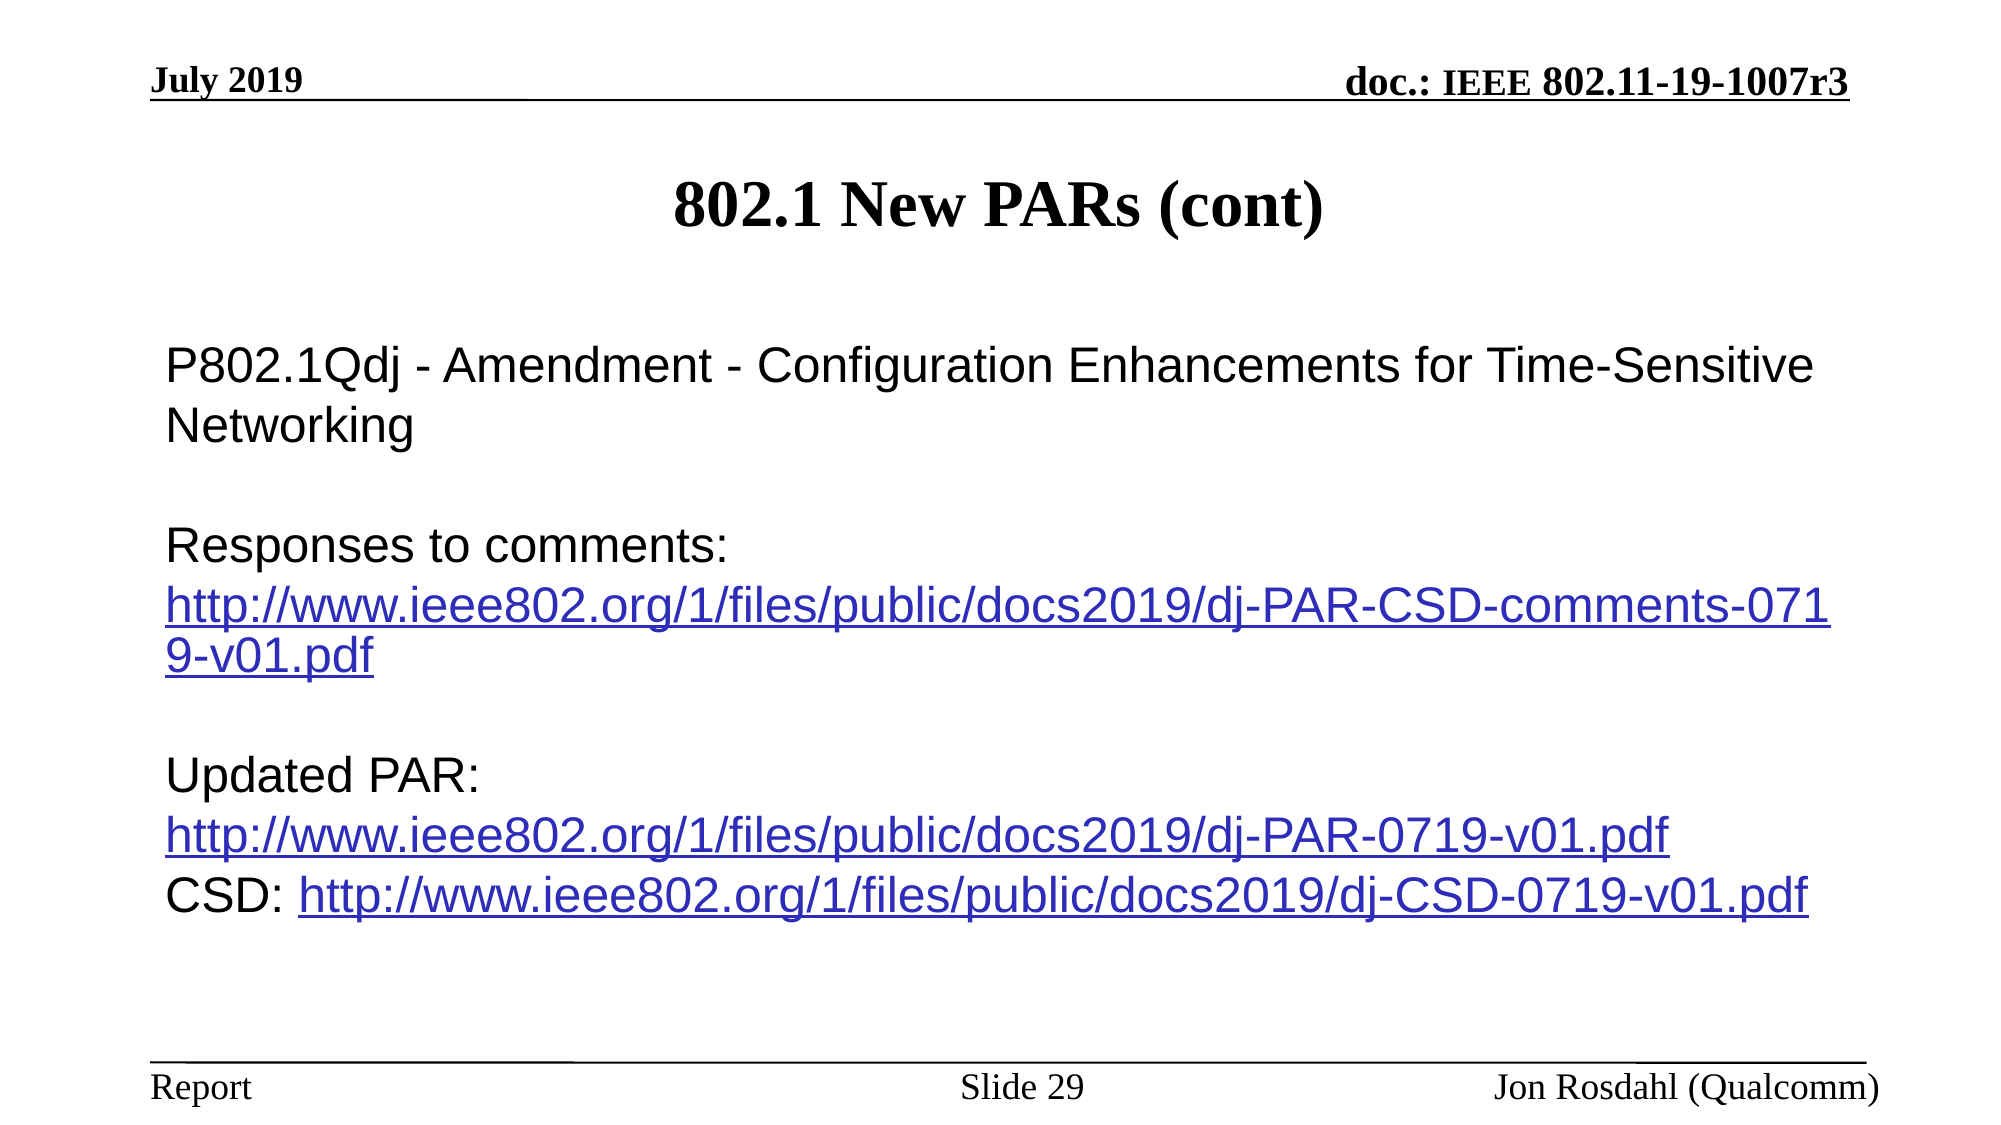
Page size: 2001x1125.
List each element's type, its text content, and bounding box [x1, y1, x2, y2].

footer Jon Rosdahl (Qualcomm) [1436, 1061, 1881, 1108]
title 802.1 New PARs (cont) [149, 112, 1850, 288]
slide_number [149, 49, 431, 100]
list P802.1Qdj - Amendment - Configuration Enhancements for Time-Sensitive Networking Responses to comments: http://www.ieee802.org/1/files/public/docs2019/dj-PAR-CSD-comments-0719-v01.pdf Updated PAR: http://www.ieee802.org/1/files/public/docs2019/dj-PAR-0719-v01.pdf CSD: http://www.ieee802.org/1/files/public/docs2019/dj-CSD-0719-v01.pdf [149, 324, 1850, 1000]
slide_number Slide 29 [950, 1061, 1095, 1125]
